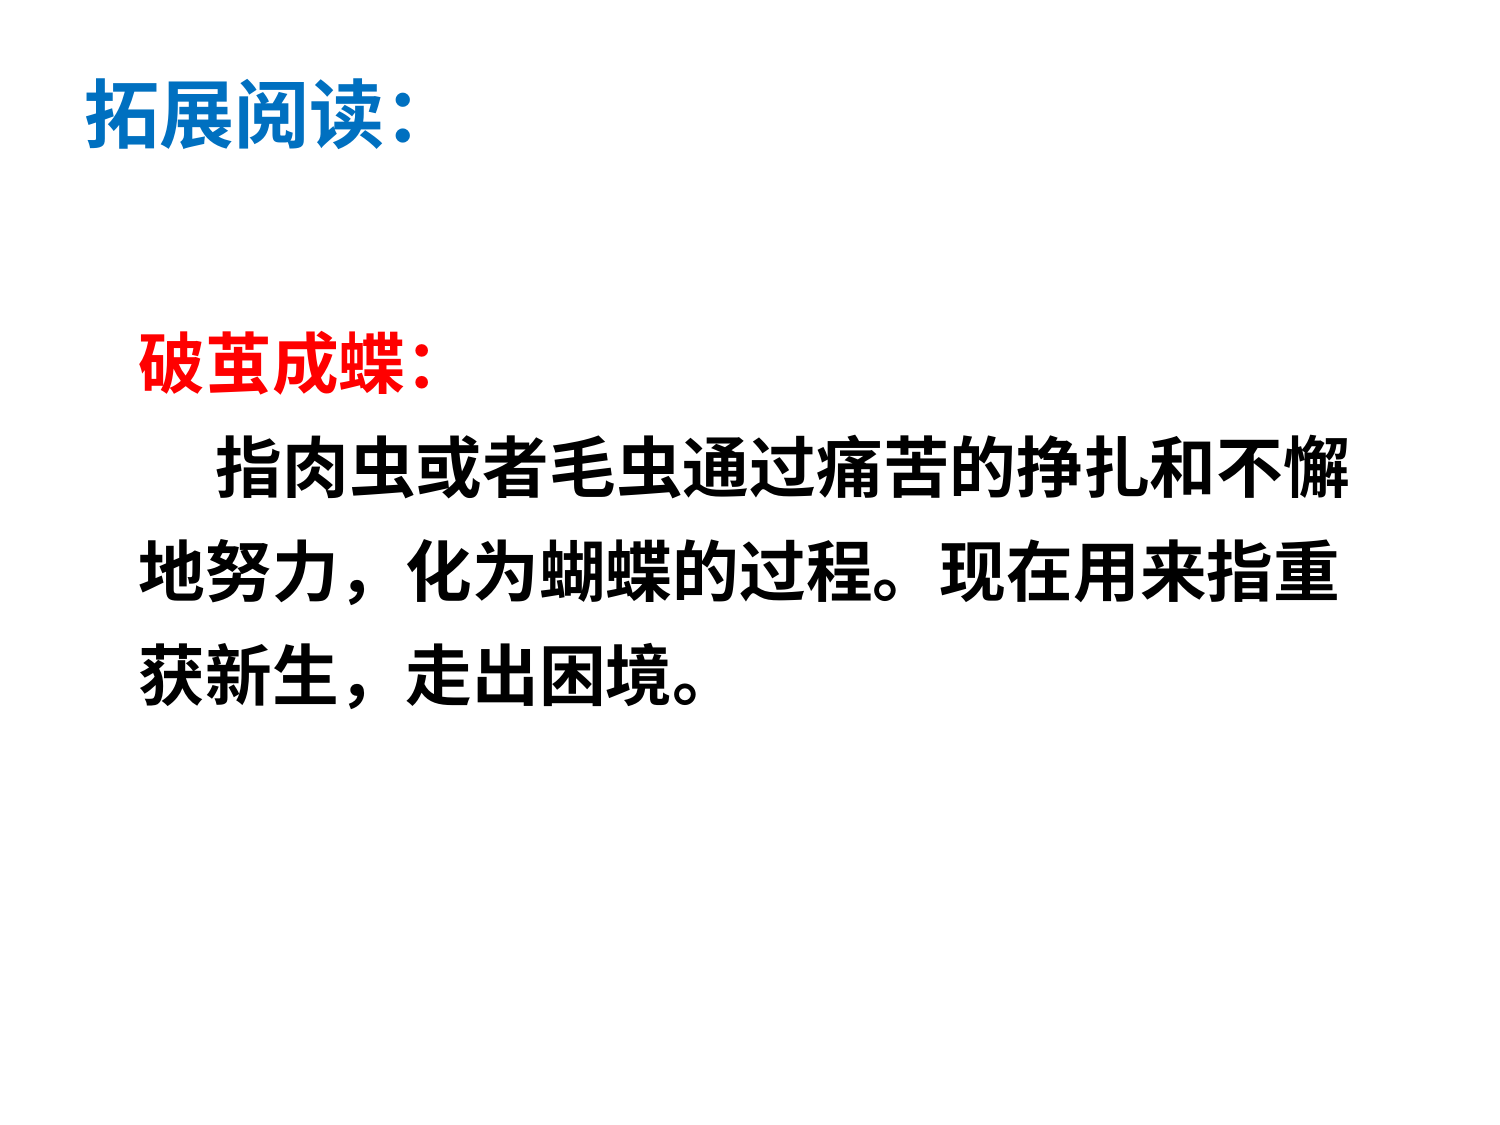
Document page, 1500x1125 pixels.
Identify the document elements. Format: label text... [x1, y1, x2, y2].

text_box 拓展阅读： [69, 59, 494, 165]
text_box 破茧成蝶： 指肉虫或者毛虫通过痛苦的挣扎和不懈地努力，化为蝴蝶的过程。现在用来指重获新生，走出困境。 [123, 290, 1412, 722]
